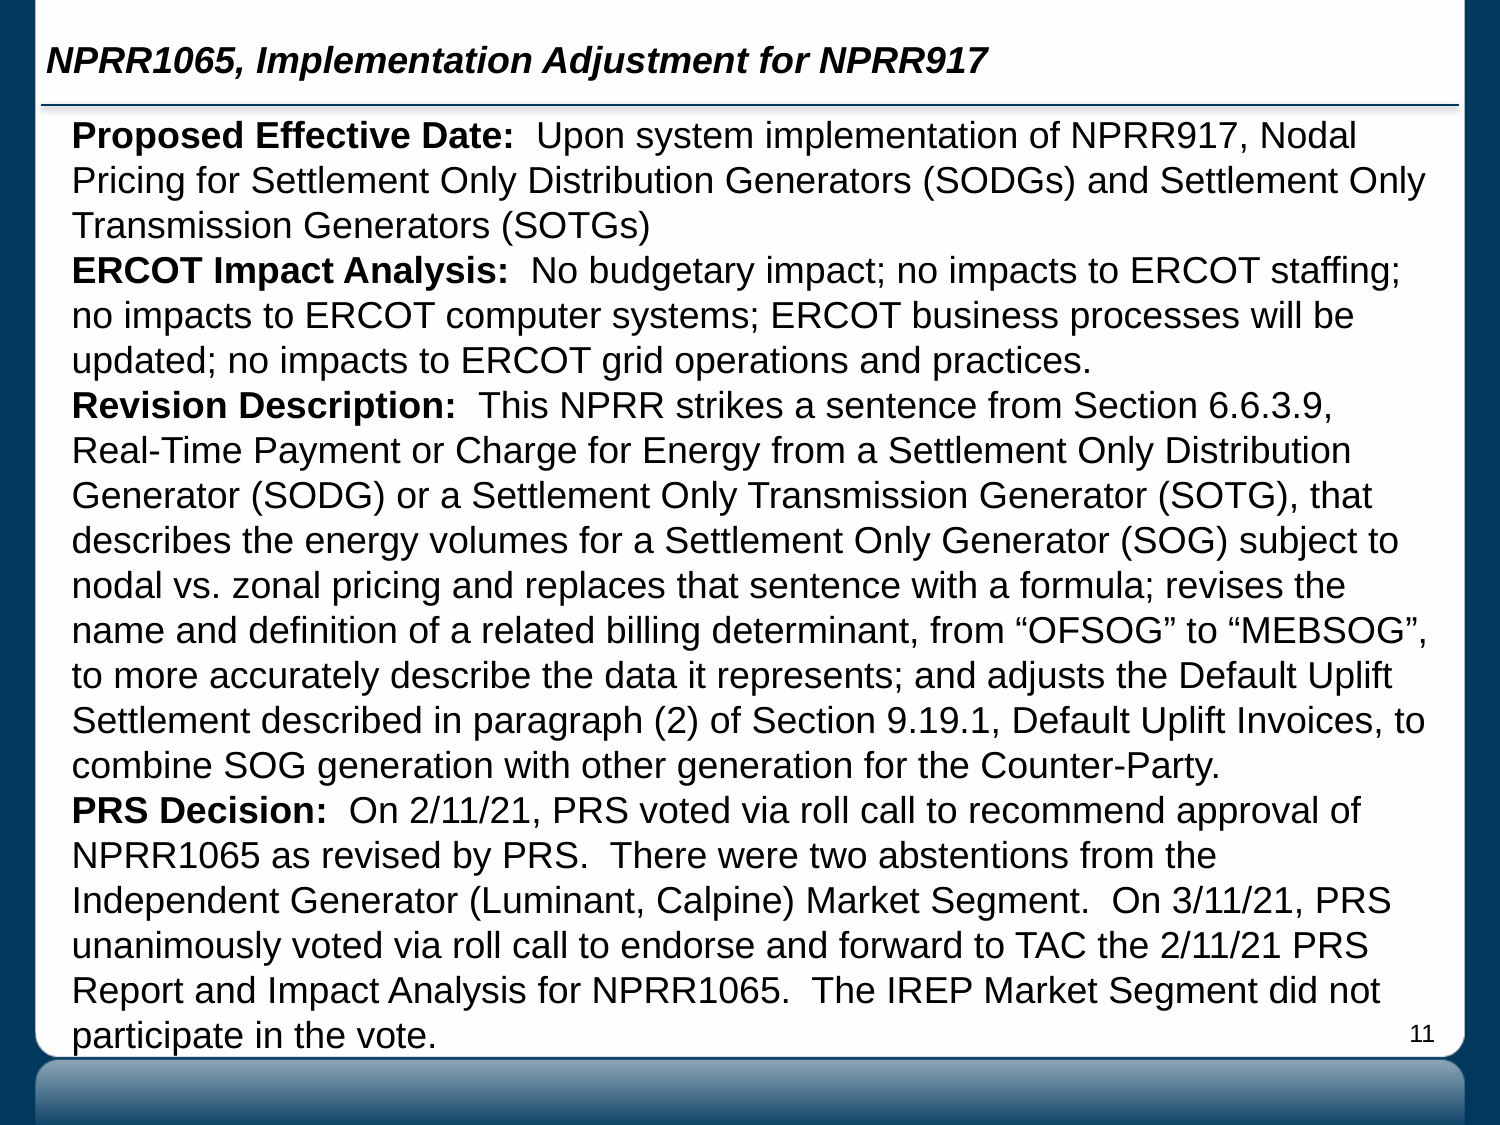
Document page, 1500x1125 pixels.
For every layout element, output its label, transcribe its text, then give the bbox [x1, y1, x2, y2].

title NPRR1065, Implementation Adjustment for NPRR917 [31, 20, 1464, 97]
picture [35, 0, 1465, 1125]
text_box Proposed Effective Date: Upon system implementation of NPRR917, Nodal Pricing for Settlement Only Distribution Generators (SODGs) and Settlement Only Transmission Generators (SOTGs) ERCOT Impact Analysis: No budgetary impact; no impacts to ERCOT staffing; no impacts to ERCOT computer systems; ERCOT business processes will be updated; no impacts to ERCOT grid operations and practices. Revision Description: This NPRR strikes a sentence from Section 6.6.3.9, Real-Time Payment or Charge for Energy from a Settlement Only Distribution Generator (SODG) or a Settlement Only Transmission Generator (SOTG), that describes the energy volumes for a Settlement Only Generator (SOG) subject to nodal vs. zonal pricing and replaces that sentence with a formula; revises the name and definition of a related billing determinant, from “OFSOG” to “MEBSOG”, to more accurately describe the data it represents; and adjusts the Default Uplift Settlement described in paragraph (2) of Section 9.19.1, Default Uplift Invoices, to combine SOG generation with other generation for the Counter-Party. PRS Decision: On 2/11/21, PRS voted via roll call to recommend approval of NPRR1065 as revised by PRS. There were two abstentions from the Independent Generator (Luminant, Calpine) Market Segment. On 3/11/21, PRS unanimously voted via roll call to endorse and forward to TAC the 2/11/21 PRS Report and Impact Analysis for NPRR1065. The IREP Market Segment did not participate in the vote. [56, 103, 1448, 1064]
